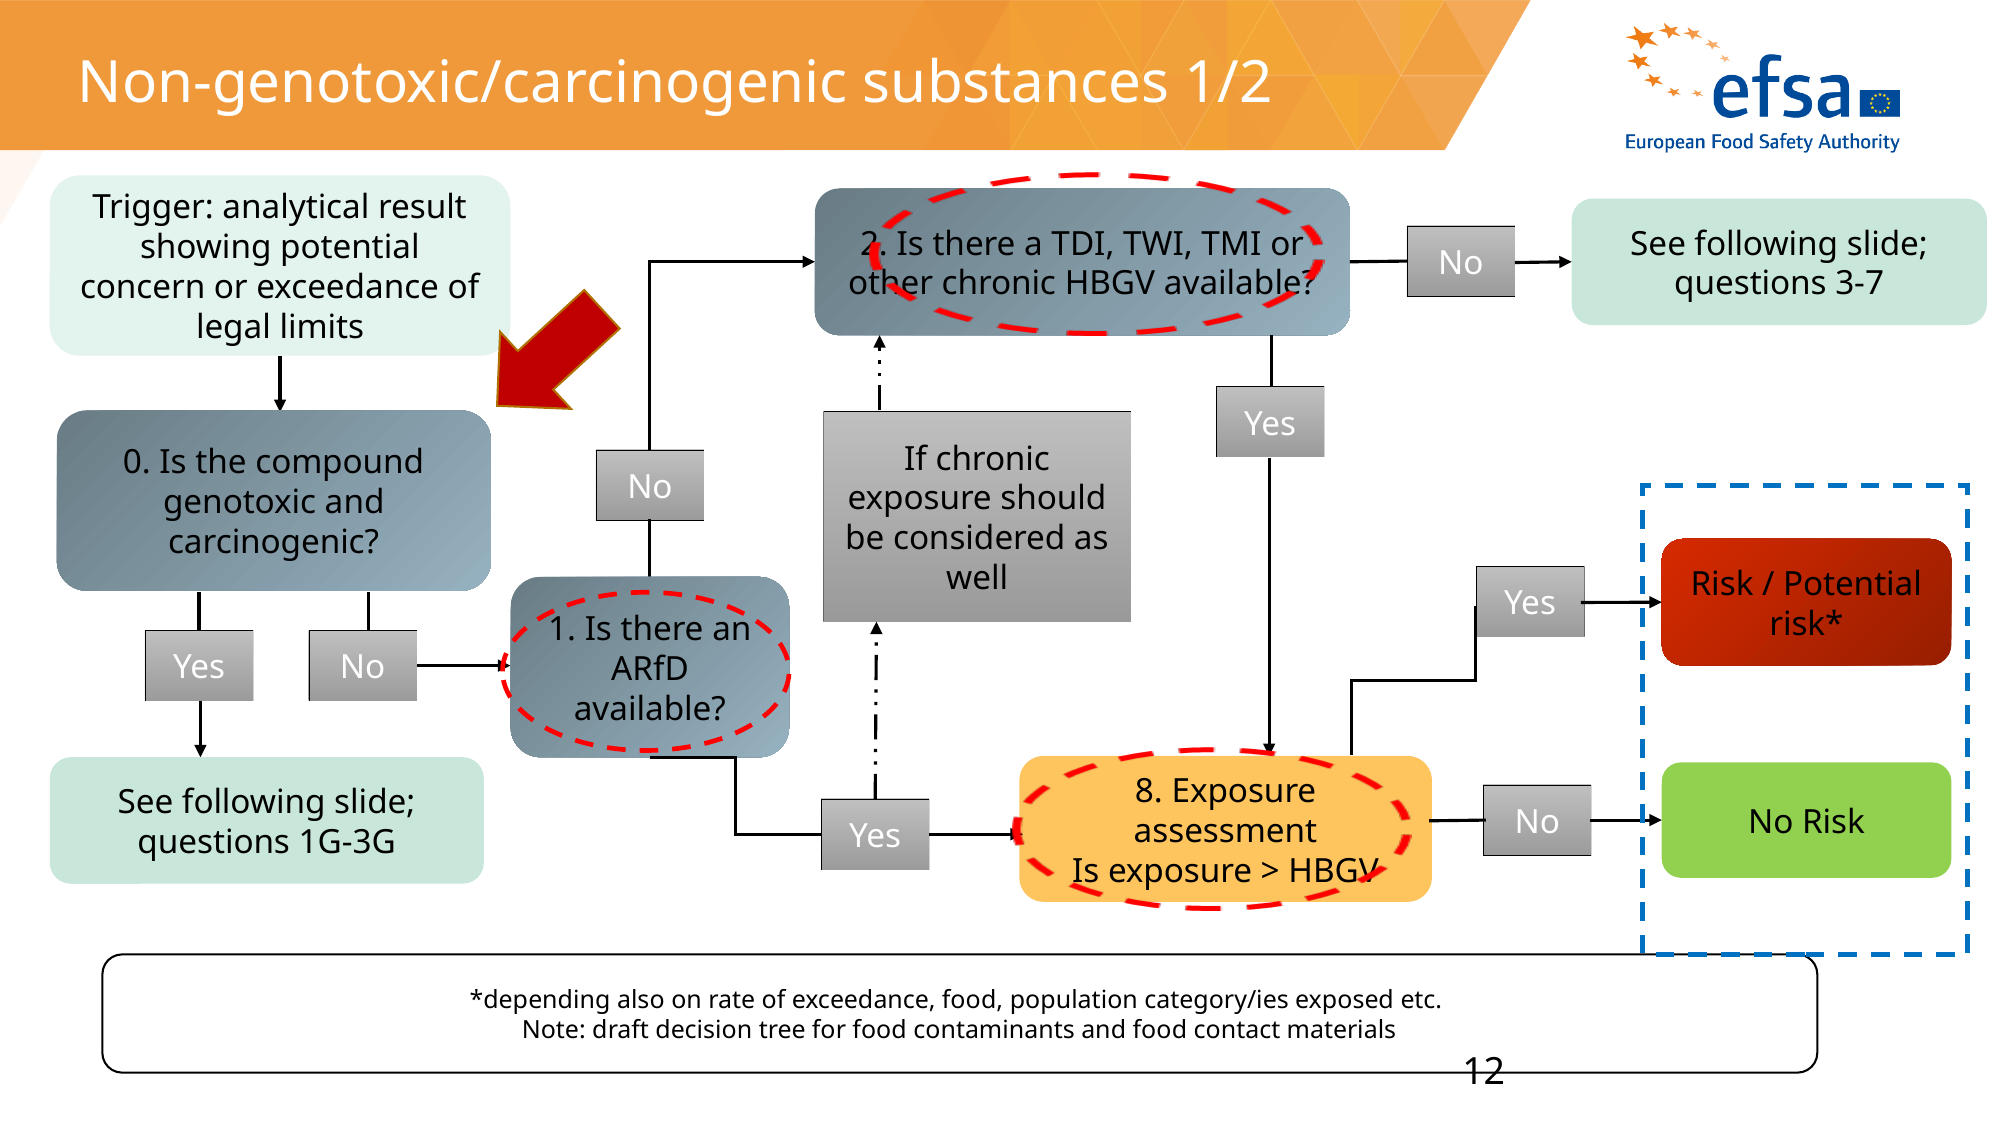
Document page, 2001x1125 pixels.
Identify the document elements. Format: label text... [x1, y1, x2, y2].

text_box [511, 288, 595, 410]
slide_number 12 [1447, 1073, 1898, 1100]
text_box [823, 335, 1131, 799]
picture [0, 0, 2000, 1125]
title Non-genotoxic/carcinogenic substances 1/2 [63, 10, 1743, 158]
text_box [1642, 485, 1968, 955]
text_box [1131, 188, 1350, 538]
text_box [102, 538, 1952, 1073]
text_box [49, 175, 511, 884]
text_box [1349, 198, 1988, 326]
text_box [595, 188, 869, 538]
